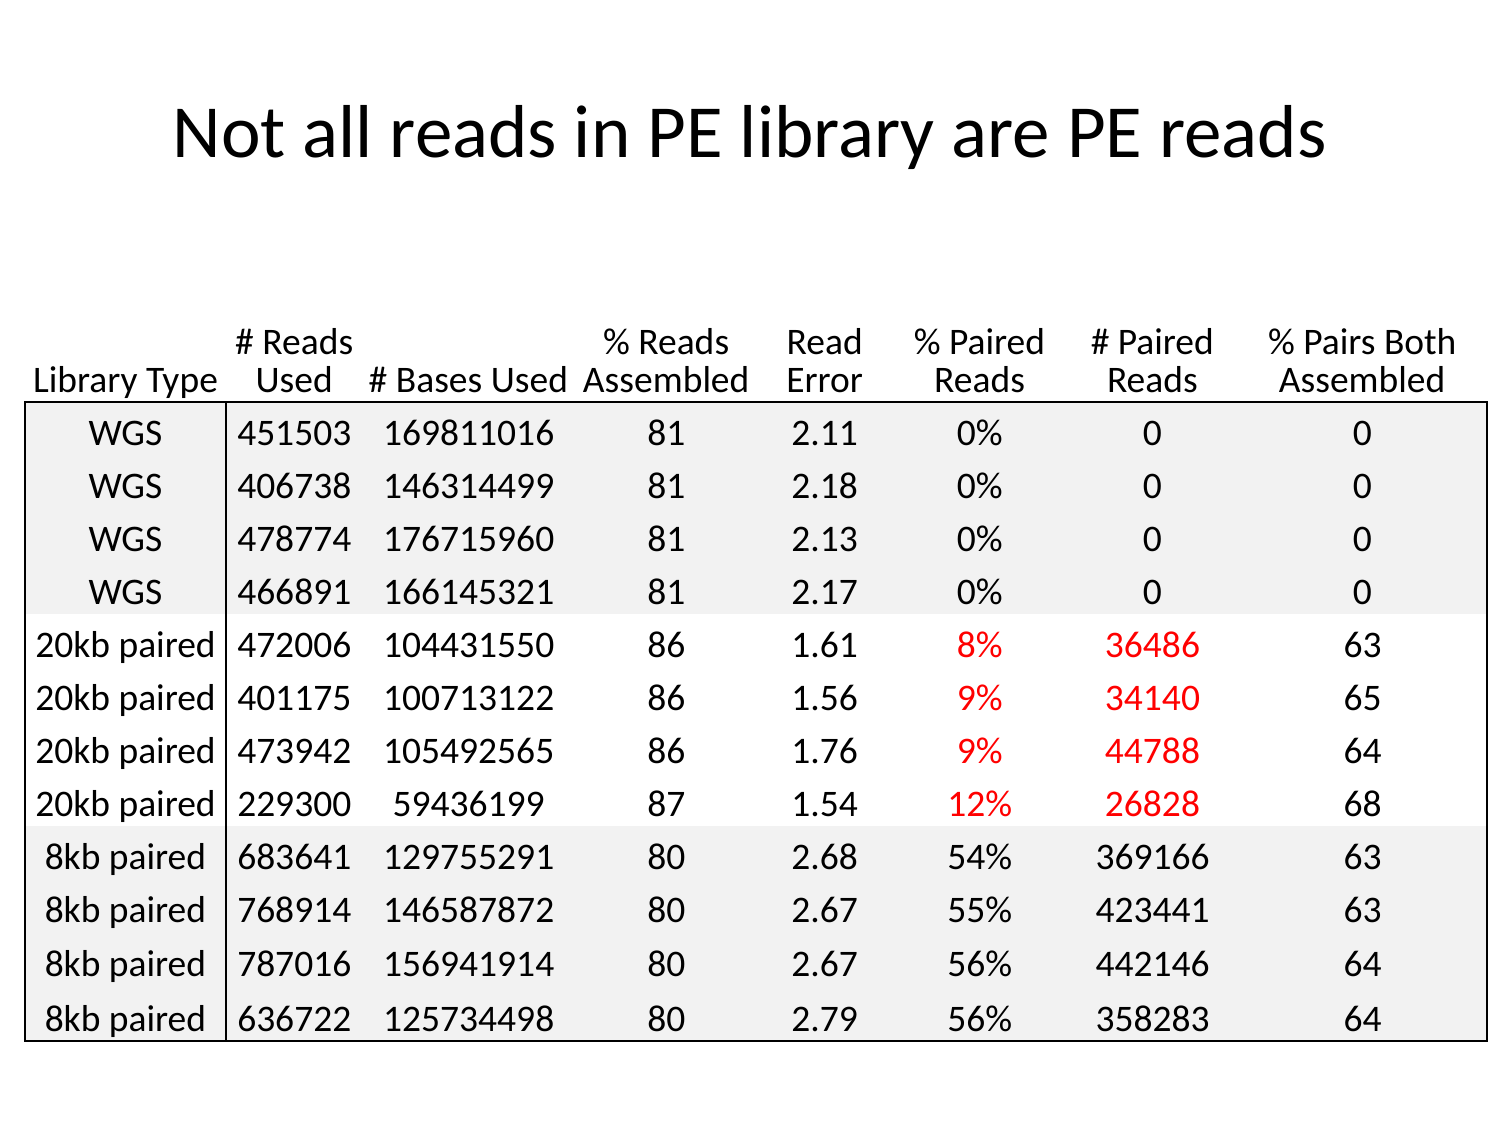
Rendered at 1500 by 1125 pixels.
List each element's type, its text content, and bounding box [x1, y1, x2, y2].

table_cell 80 [575, 985, 758, 1040]
table_header # Bases Used [362, 275, 575, 401]
table_cell 166145321 [362, 561, 575, 614]
table_cell 1.56 [758, 667, 892, 720]
table_cell 473942 [227, 720, 362, 773]
table_cell 358283 [1067, 985, 1238, 1040]
table_cell 20kb paired [26, 614, 225, 667]
table_cell 44788 [1067, 720, 1238, 773]
table_cell 55% [892, 879, 1067, 932]
table_cell 787016 [227, 932, 362, 985]
table_cell 2.11 [758, 403, 892, 455]
table_cell WGS [26, 455, 225, 508]
table_cell 451503 [227, 403, 362, 455]
title Not all reads in PE library are PE reads [74, 44, 1426, 233]
table_cell 86 [575, 667, 758, 720]
table_cell 64 [1238, 932, 1486, 985]
table_cell WGS [26, 561, 225, 614]
table_cell 87 [575, 773, 758, 826]
table_cell 125734498 [362, 985, 575, 1040]
table_cell 64 [1238, 985, 1486, 1040]
table_cell 0% [892, 561, 1067, 614]
table_header % Pairs Both Assembled [1238, 275, 1487, 401]
table_cell 81 [575, 455, 758, 508]
table_cell 768914 [227, 879, 362, 932]
table_cell 2.79 [758, 985, 892, 1040]
table_cell 8kb paired [26, 932, 225, 985]
table_cell 146314499 [362, 455, 575, 508]
table_header % Paired Reads [892, 275, 1067, 401]
table_cell 12% [892, 773, 1067, 826]
table_cell 36486 [1067, 614, 1238, 667]
table_cell 26828 [1067, 773, 1238, 826]
table_cell 63 [1238, 614, 1486, 667]
table_cell 0 [1067, 561, 1238, 614]
table_cell 63 [1238, 879, 1486, 932]
table_cell 1.61 [758, 614, 892, 667]
table_cell 8% [892, 614, 1067, 667]
table_cell 0 [1238, 455, 1486, 508]
table_cell 81 [575, 561, 758, 614]
table_cell 229300 [227, 773, 362, 826]
table_cell 0% [892, 508, 1067, 561]
table_cell 86 [575, 720, 758, 773]
table_cell 176715960 [362, 508, 575, 561]
table_cell 8kb paired [26, 826, 225, 879]
table_cell 81 [575, 403, 758, 455]
table_cell 2.18 [758, 455, 892, 508]
table_cell 80 [575, 826, 758, 879]
table_cell 2.13 [758, 508, 892, 561]
table_header % Reads Assembled [575, 275, 758, 401]
table_cell 9% [892, 667, 1067, 720]
table_cell 54% [892, 826, 1067, 879]
table_cell 80 [575, 879, 758, 932]
table_cell 80 [575, 932, 758, 985]
table_cell 156941914 [362, 932, 575, 985]
table_cell 2.67 [758, 879, 892, 932]
table_cell 2.67 [758, 932, 892, 985]
table_cell WGS [26, 508, 225, 561]
table_cell 34140 [1067, 667, 1238, 720]
table_cell 0 [1238, 561, 1486, 614]
table_cell 20kb paired [26, 720, 225, 773]
table_cell 81 [575, 508, 758, 561]
table_cell 8kb paired [26, 985, 225, 1040]
table_cell 0 [1238, 403, 1486, 455]
table_cell 104431550 [362, 614, 575, 667]
table_cell 8kb paired [26, 879, 225, 932]
table_cell 0% [892, 403, 1067, 455]
table_cell 59436199 [362, 773, 575, 826]
table_cell 2.17 [758, 561, 892, 614]
table_cell 466891 [227, 561, 362, 614]
table_cell 56% [892, 985, 1067, 1040]
table_cell 0 [1067, 455, 1238, 508]
table_header Library Type [25, 275, 226, 401]
table_cell 64 [1238, 720, 1486, 773]
table_cell 1.54 [758, 773, 892, 826]
table_cell 369166 [1067, 826, 1238, 879]
table_cell 105492565 [362, 720, 575, 773]
table_cell 86 [575, 614, 758, 667]
table_cell WGS [26, 403, 225, 455]
table_cell 1.76 [758, 720, 892, 773]
table_cell 683641 [227, 826, 362, 879]
table_cell 68 [1238, 773, 1486, 826]
table_header # Reads Used [226, 275, 362, 401]
table_cell 146587872 [362, 879, 575, 932]
table_cell 406738 [227, 455, 362, 508]
table_cell 20kb paired [26, 667, 225, 720]
table_cell 63 [1238, 826, 1486, 879]
table_cell 0 [1238, 508, 1486, 561]
table_cell 169811016 [362, 403, 575, 455]
table_cell 20kb paired [26, 773, 225, 826]
table_cell 9% [892, 720, 1067, 773]
table_cell 100713122 [362, 667, 575, 720]
table_cell 442146 [1067, 932, 1238, 985]
table_cell 2.68 [758, 826, 892, 879]
table_header # Paired Reads [1067, 275, 1238, 401]
table_cell 56% [892, 932, 1067, 985]
table_cell 129755291 [362, 826, 575, 879]
table_cell 0 [1067, 403, 1238, 455]
table_cell 478774 [227, 508, 362, 561]
table_cell 636722 [227, 985, 362, 1040]
table_cell 472006 [227, 614, 362, 667]
table_cell 0 [1067, 508, 1238, 561]
table_cell 423441 [1067, 879, 1238, 932]
table_cell 0% [892, 455, 1067, 508]
table_cell 65 [1238, 667, 1486, 720]
table_cell 401175 [227, 667, 362, 720]
table_header Read Error [758, 275, 892, 401]
